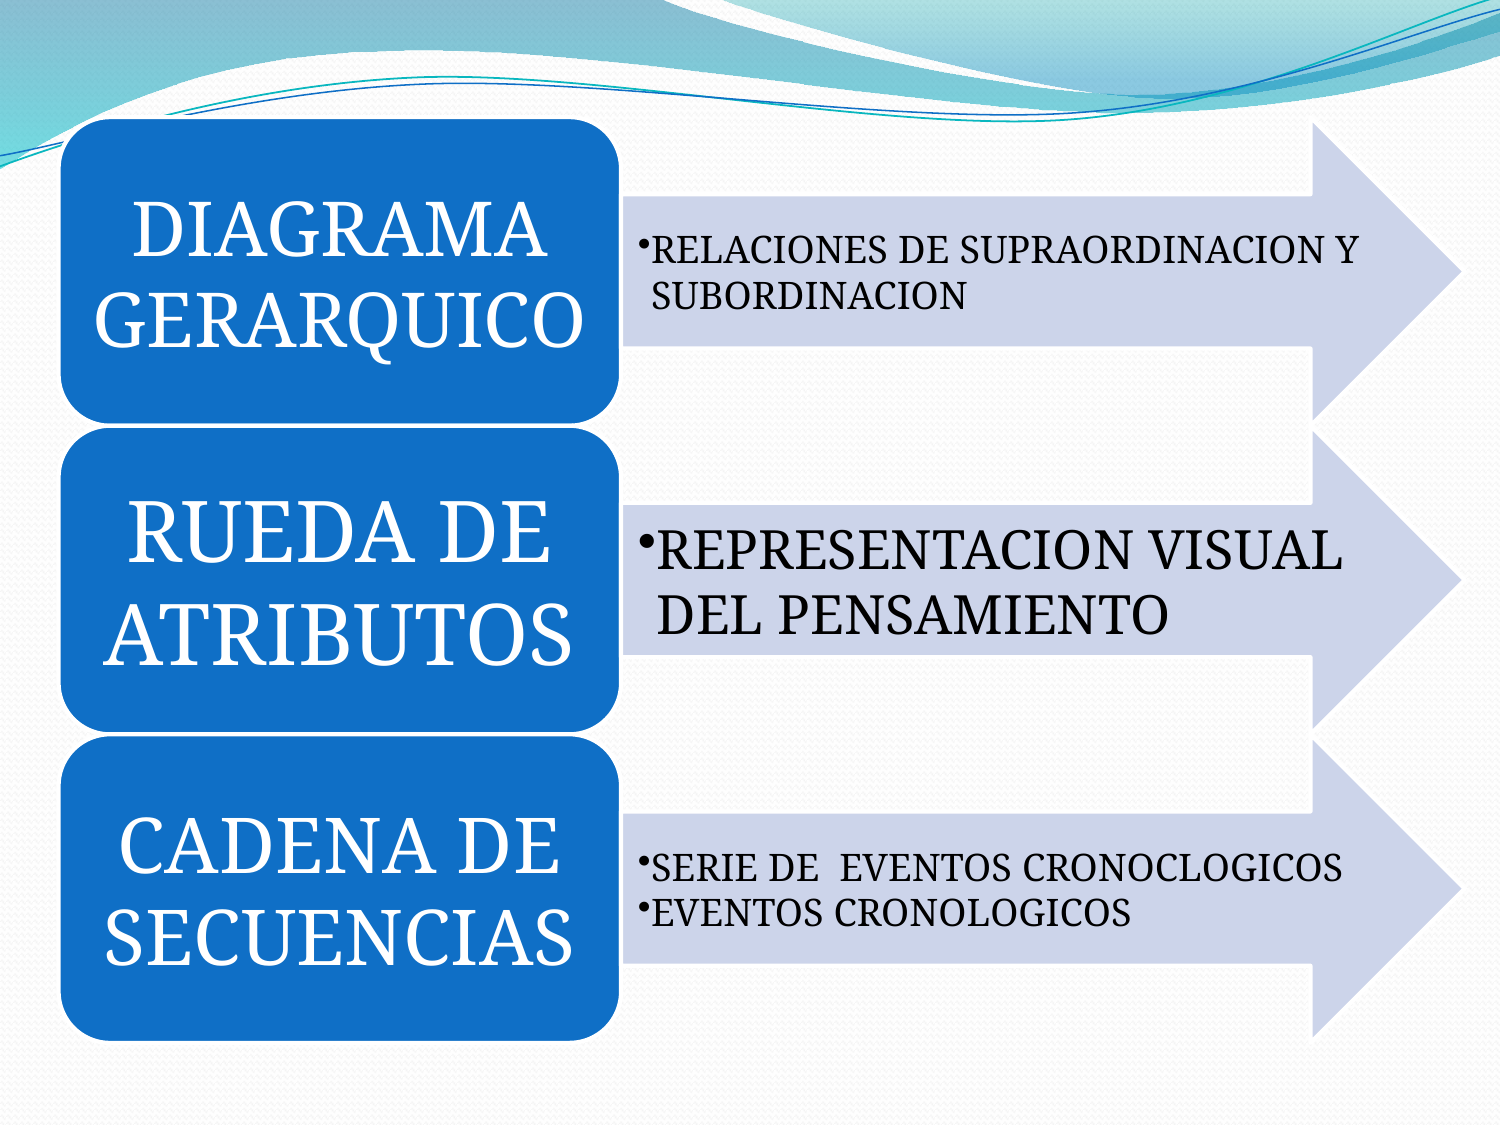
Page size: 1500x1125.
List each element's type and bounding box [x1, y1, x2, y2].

text_box [58, 116, 1466, 1044]
